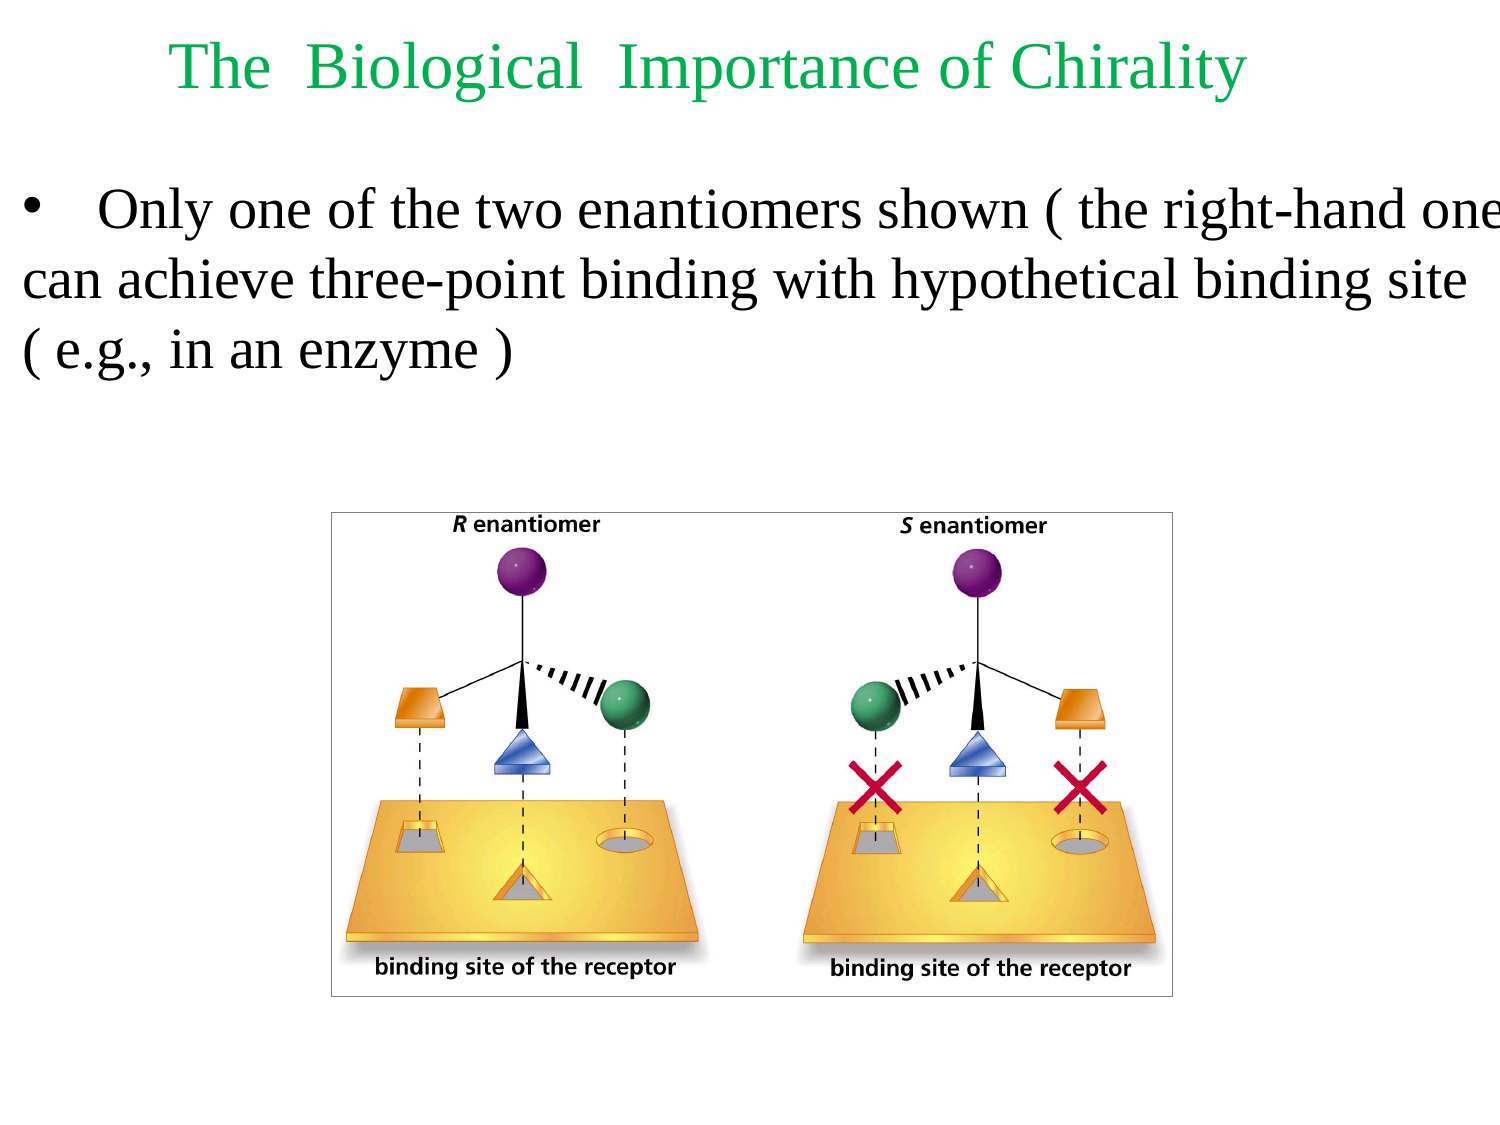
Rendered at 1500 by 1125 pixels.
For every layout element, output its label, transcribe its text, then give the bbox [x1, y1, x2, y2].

text_box The Biological Importance of Chirality [153, 14, 1265, 110]
picture [330, 512, 1173, 997]
text_box Only one of the two enantiomers shown ( the right-hand one) can achieve three-point binding with hypothetical binding site ( e.g., in an enzyme ) [7, 162, 1500, 388]
